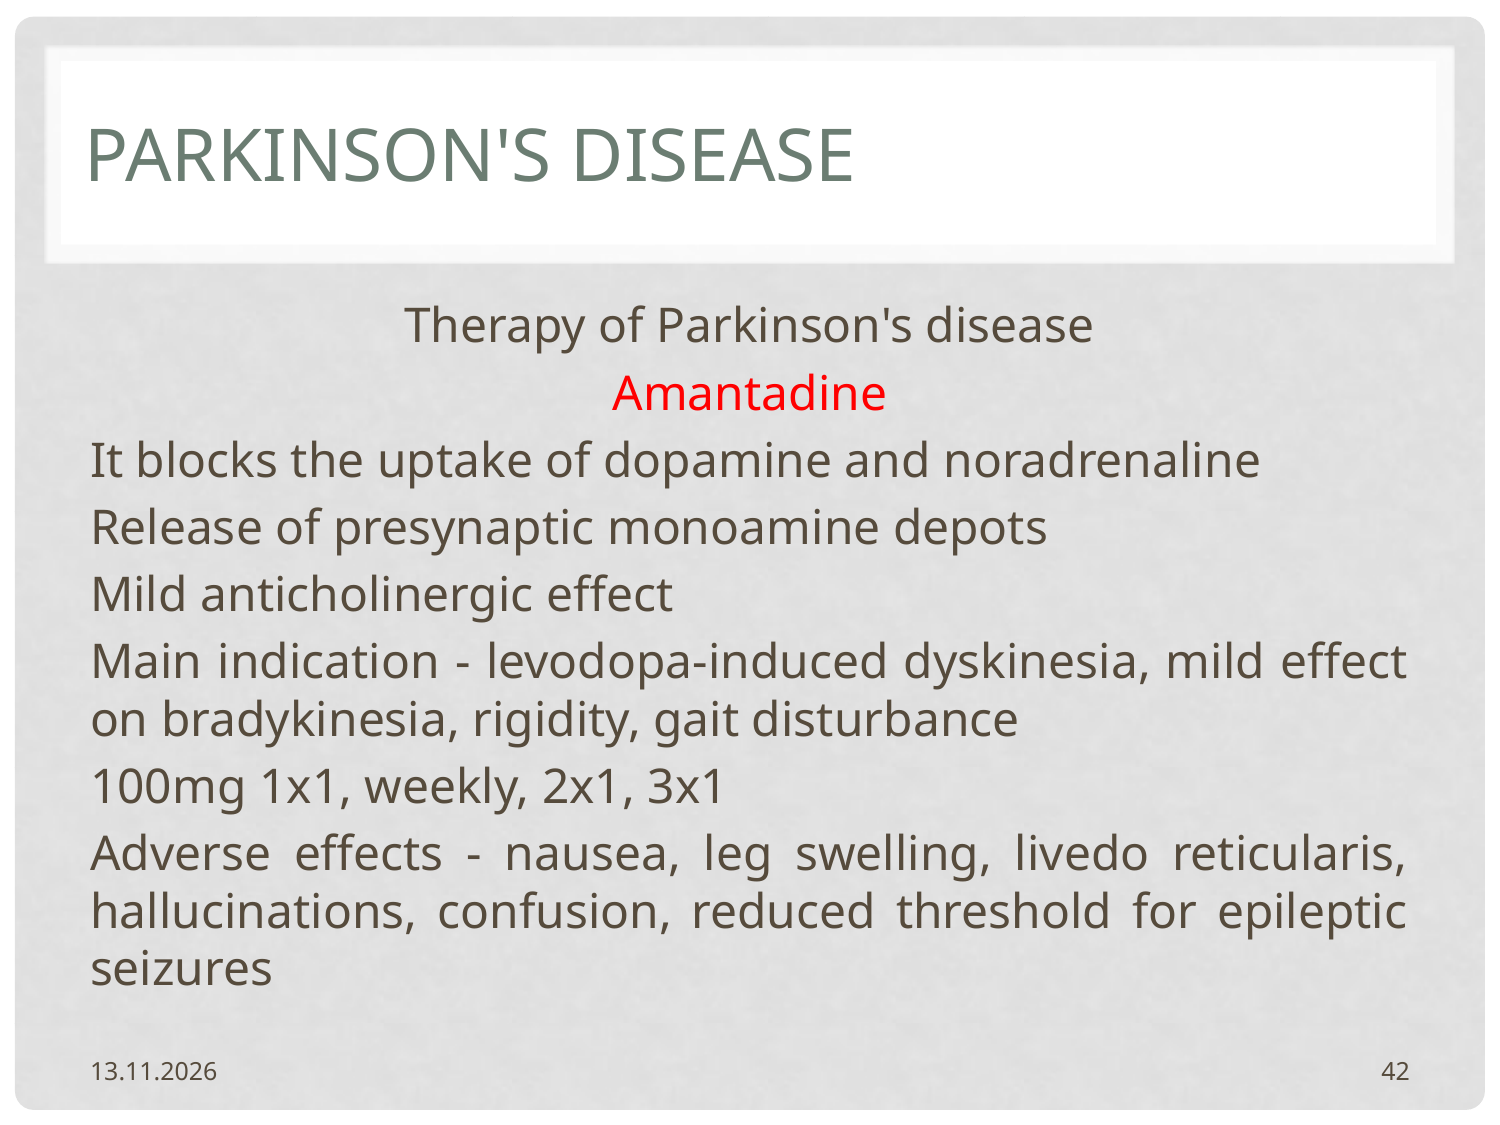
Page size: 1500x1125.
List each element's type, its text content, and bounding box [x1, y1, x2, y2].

title PARKINSON'S DISEASE [69, 66, 1425, 238]
list Therapy of Parkinson's disease Amantadine It blocks the uptake of dopamine and noradrenaline Release of presynaptic monoamine depots Mild anticholinergic effect Main indication - levodopa-induced dyskinesia, mild effect on bradykinesia, rigidity, gait disturbance 100mg 1x1, weekly, 2x1, 3x1 Adverse effects - nausea, leg swelling, livedo reticularis, hallucinations, confusion, reduced threshold for epileptic seizures [75, 287, 1425, 1005]
slide_number 42 [1074, 1042, 1425, 1103]
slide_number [75, 1042, 425, 1103]
